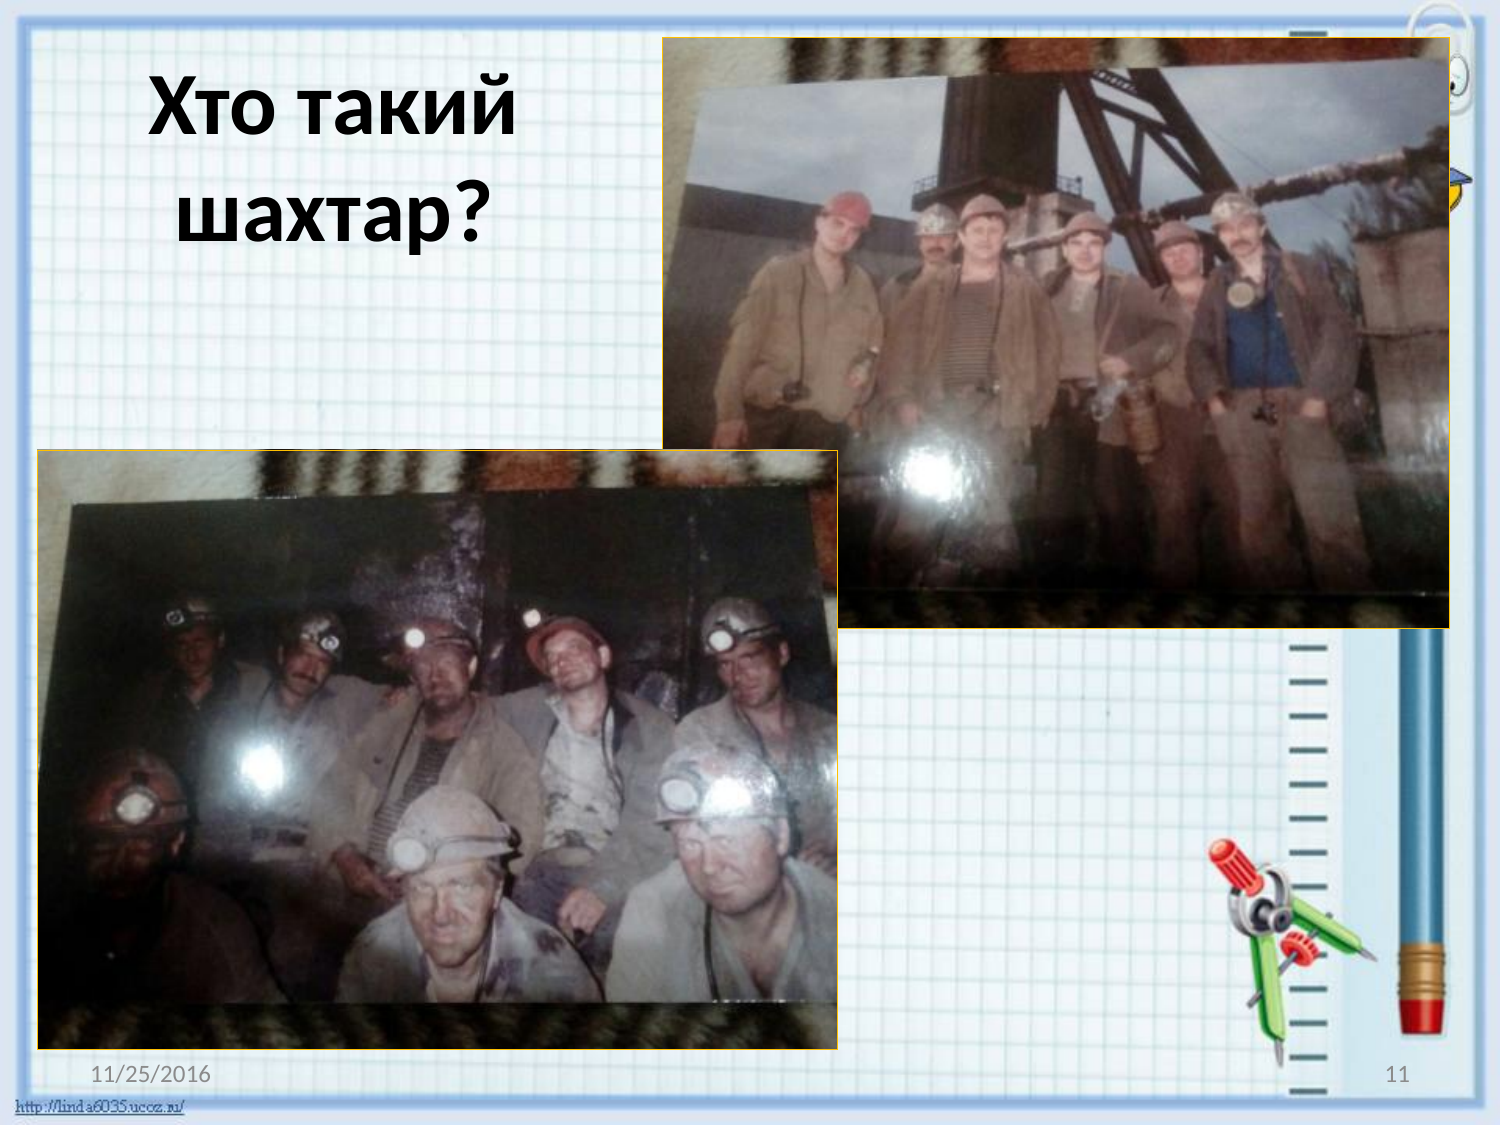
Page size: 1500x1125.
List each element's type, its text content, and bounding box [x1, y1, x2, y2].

title Хто такий шахтар? [24, 37, 644, 267]
slide_number 11 [1074, 1042, 1425, 1103]
picture [0, 0, 1500, 1125]
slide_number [75, 1059, 425, 1103]
